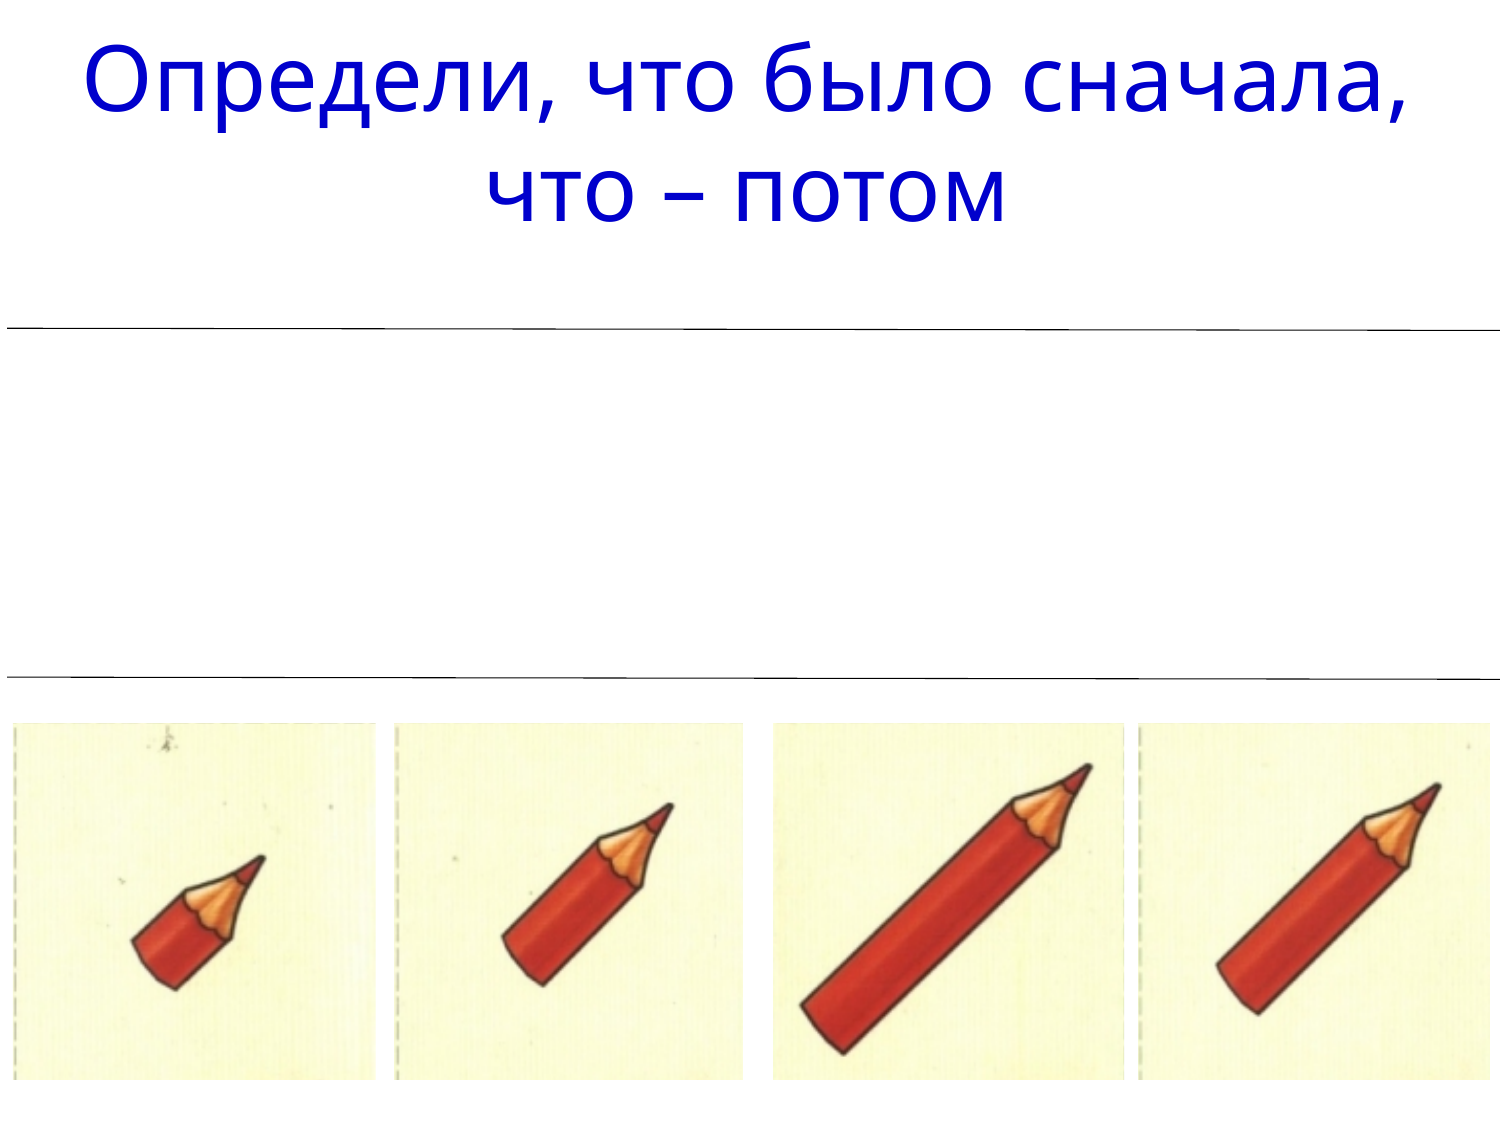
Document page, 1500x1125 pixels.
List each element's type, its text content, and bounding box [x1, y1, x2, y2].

picture [12, 723, 376, 1080]
picture [773, 723, 1125, 1080]
text_box Определи, что было сначала, что – потом [58, 36, 1436, 223]
picture [1137, 723, 1490, 1080]
picture [394, 723, 743, 1080]
